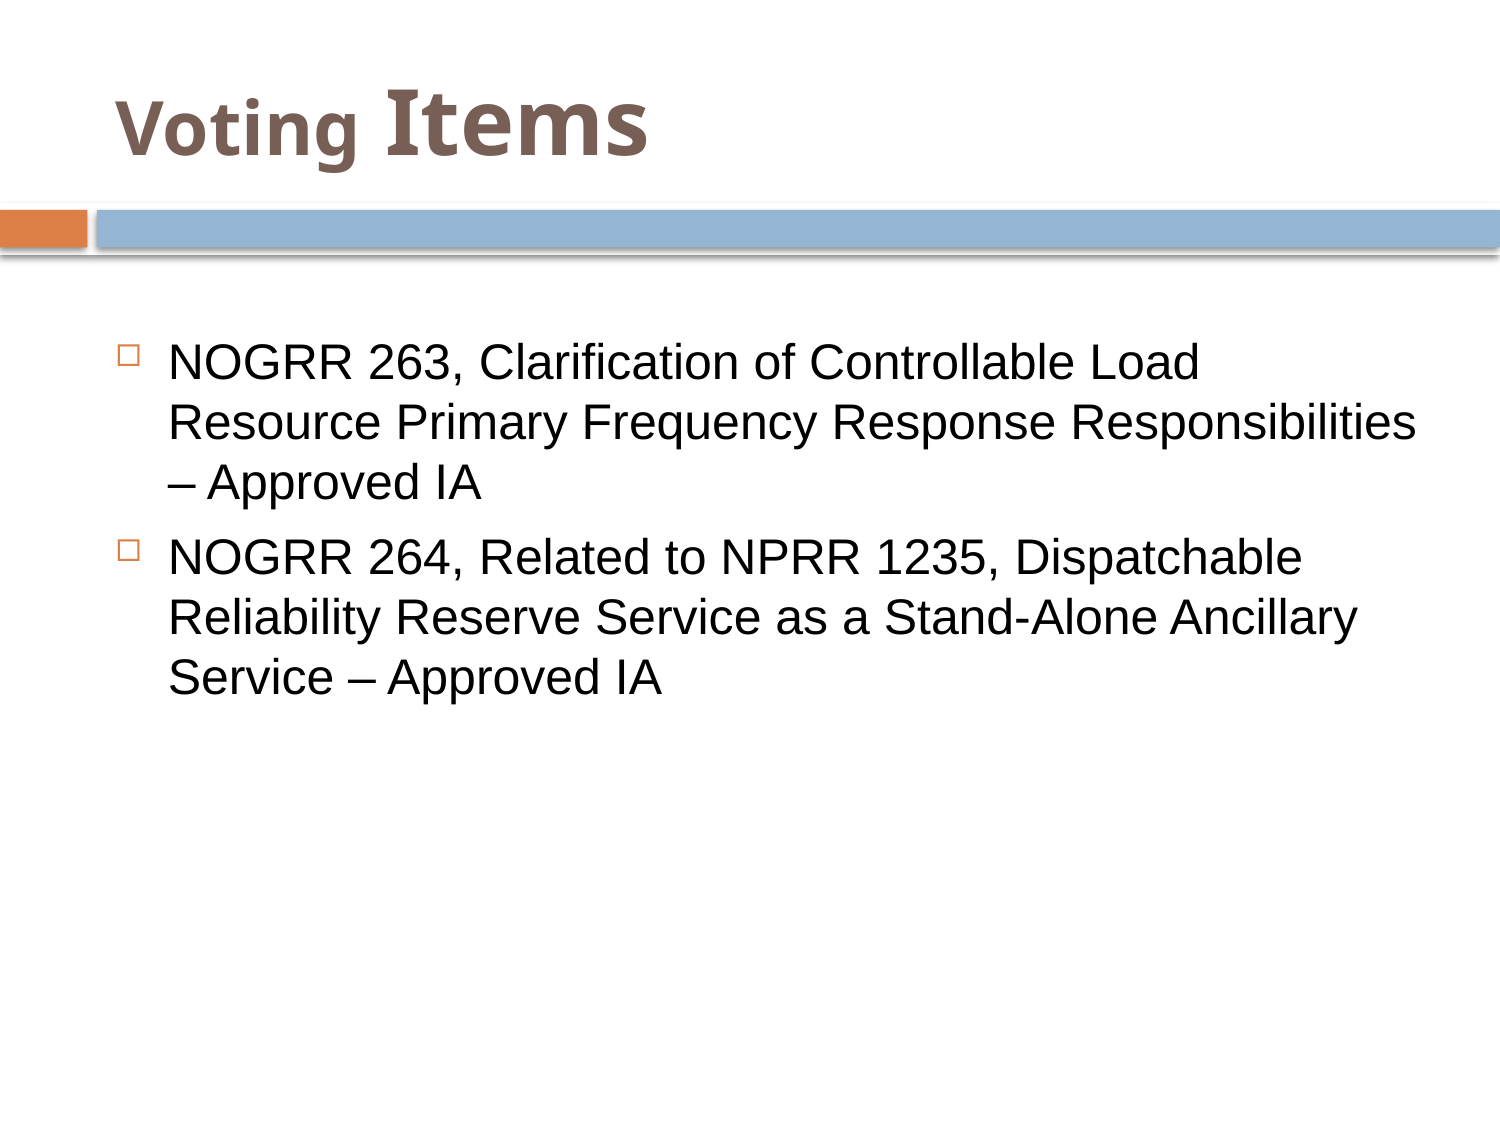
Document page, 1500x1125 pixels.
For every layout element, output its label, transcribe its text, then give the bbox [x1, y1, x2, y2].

title Voting Items [100, 37, 1439, 201]
list NOGRR 263, Clarification of Controllable Load Resource Primary Frequency Response Responsibilities – Approved IA NOGRR 264, Related to NPRR 1235, Dispatchable Reliability Reserve Service as a Stand-Alone Ancillary Service – Approved IA [100, 262, 1439, 1001]
